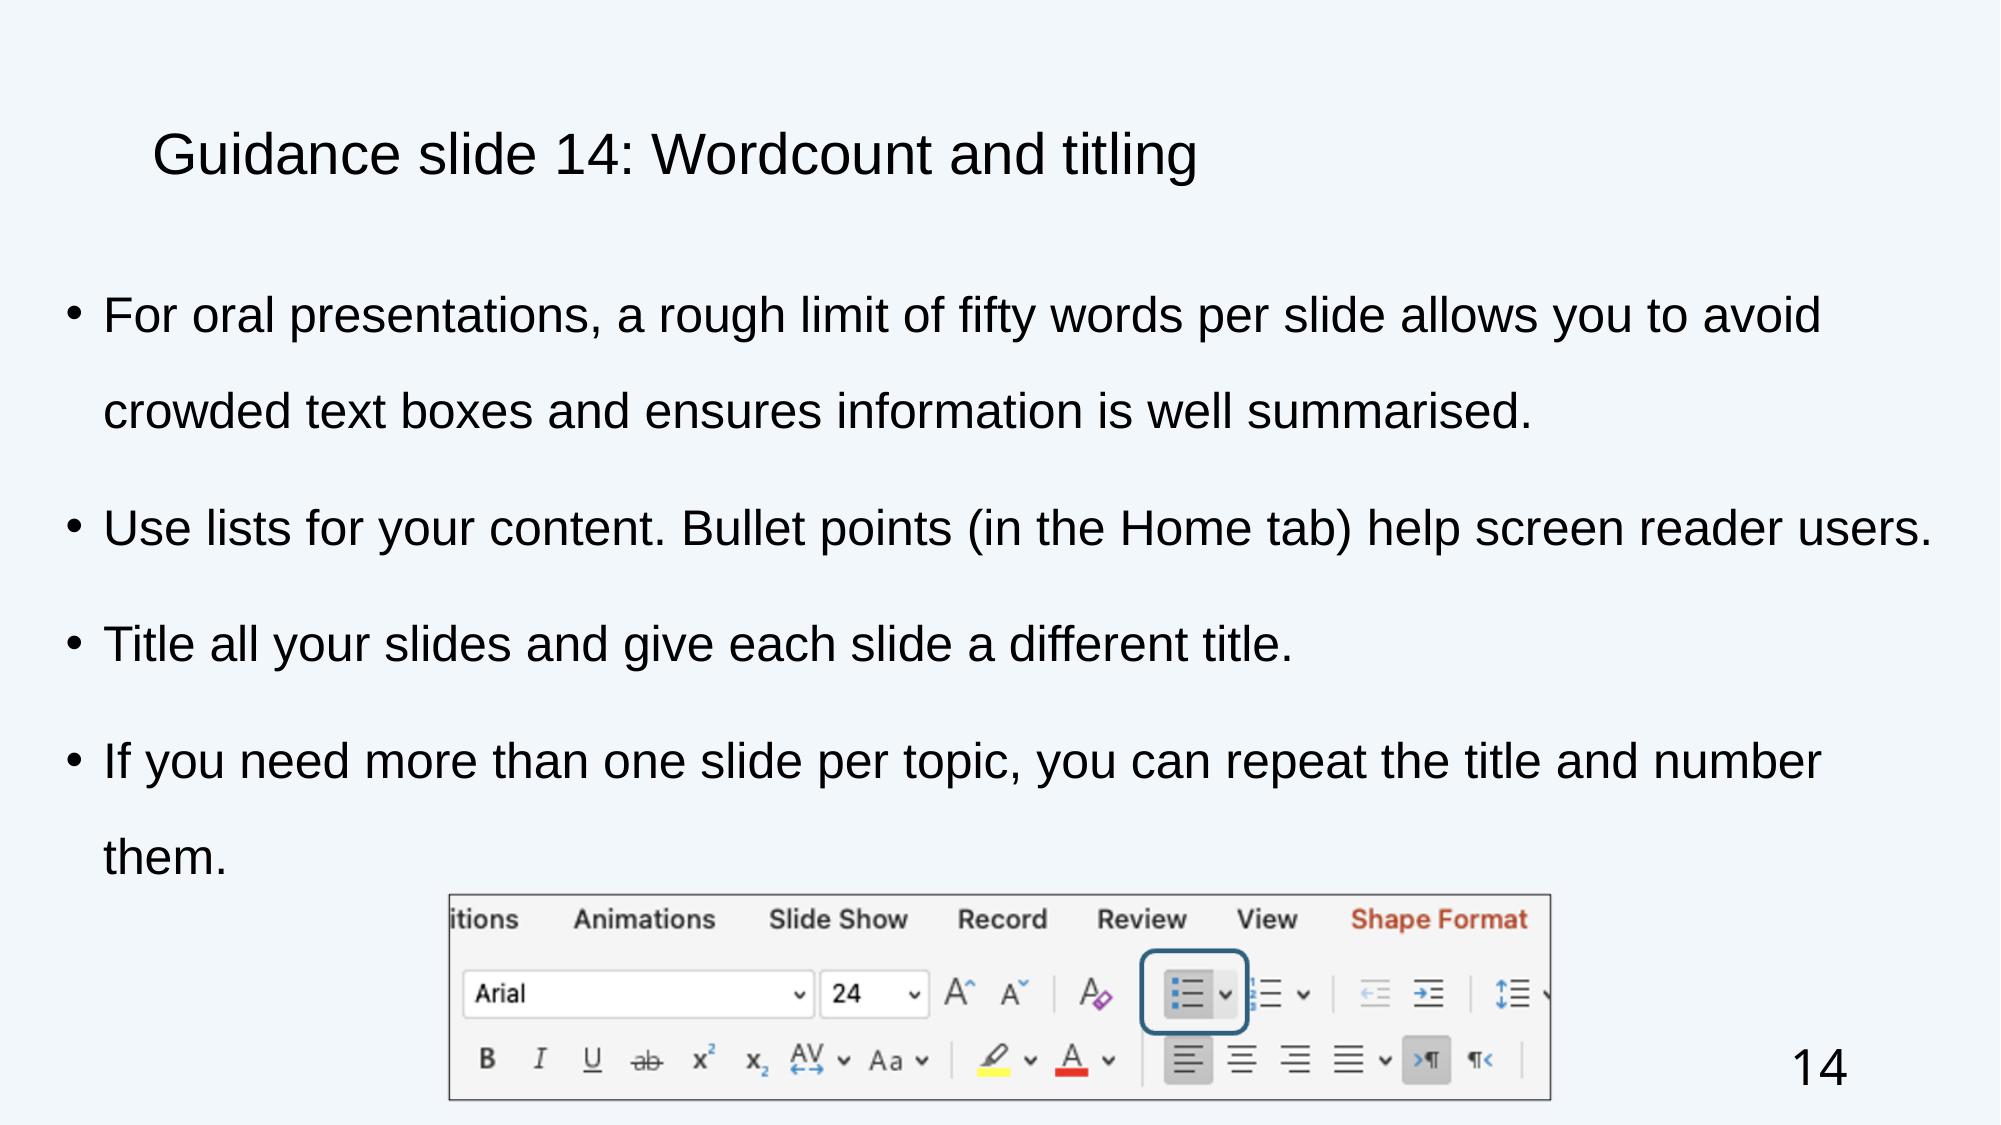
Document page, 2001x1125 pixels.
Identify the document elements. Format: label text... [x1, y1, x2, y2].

title Guidance slide 14: Wordcount and titling [137, 47, 1863, 238]
list For oral presentations, a rough limit of fifty words per slide allows you to avoid crowded text boxes and ensures information is well summarised. Use lists for your content. Bullet points (in the Home tab) help screen reader users. Title all your slides and give each slide a different title. If you need more than one slide per topic, you can repeat the title and number them. [50, 238, 1955, 912]
picture [441, 884, 1559, 1111]
slide_number 14 [1687, 1035, 1863, 1103]
